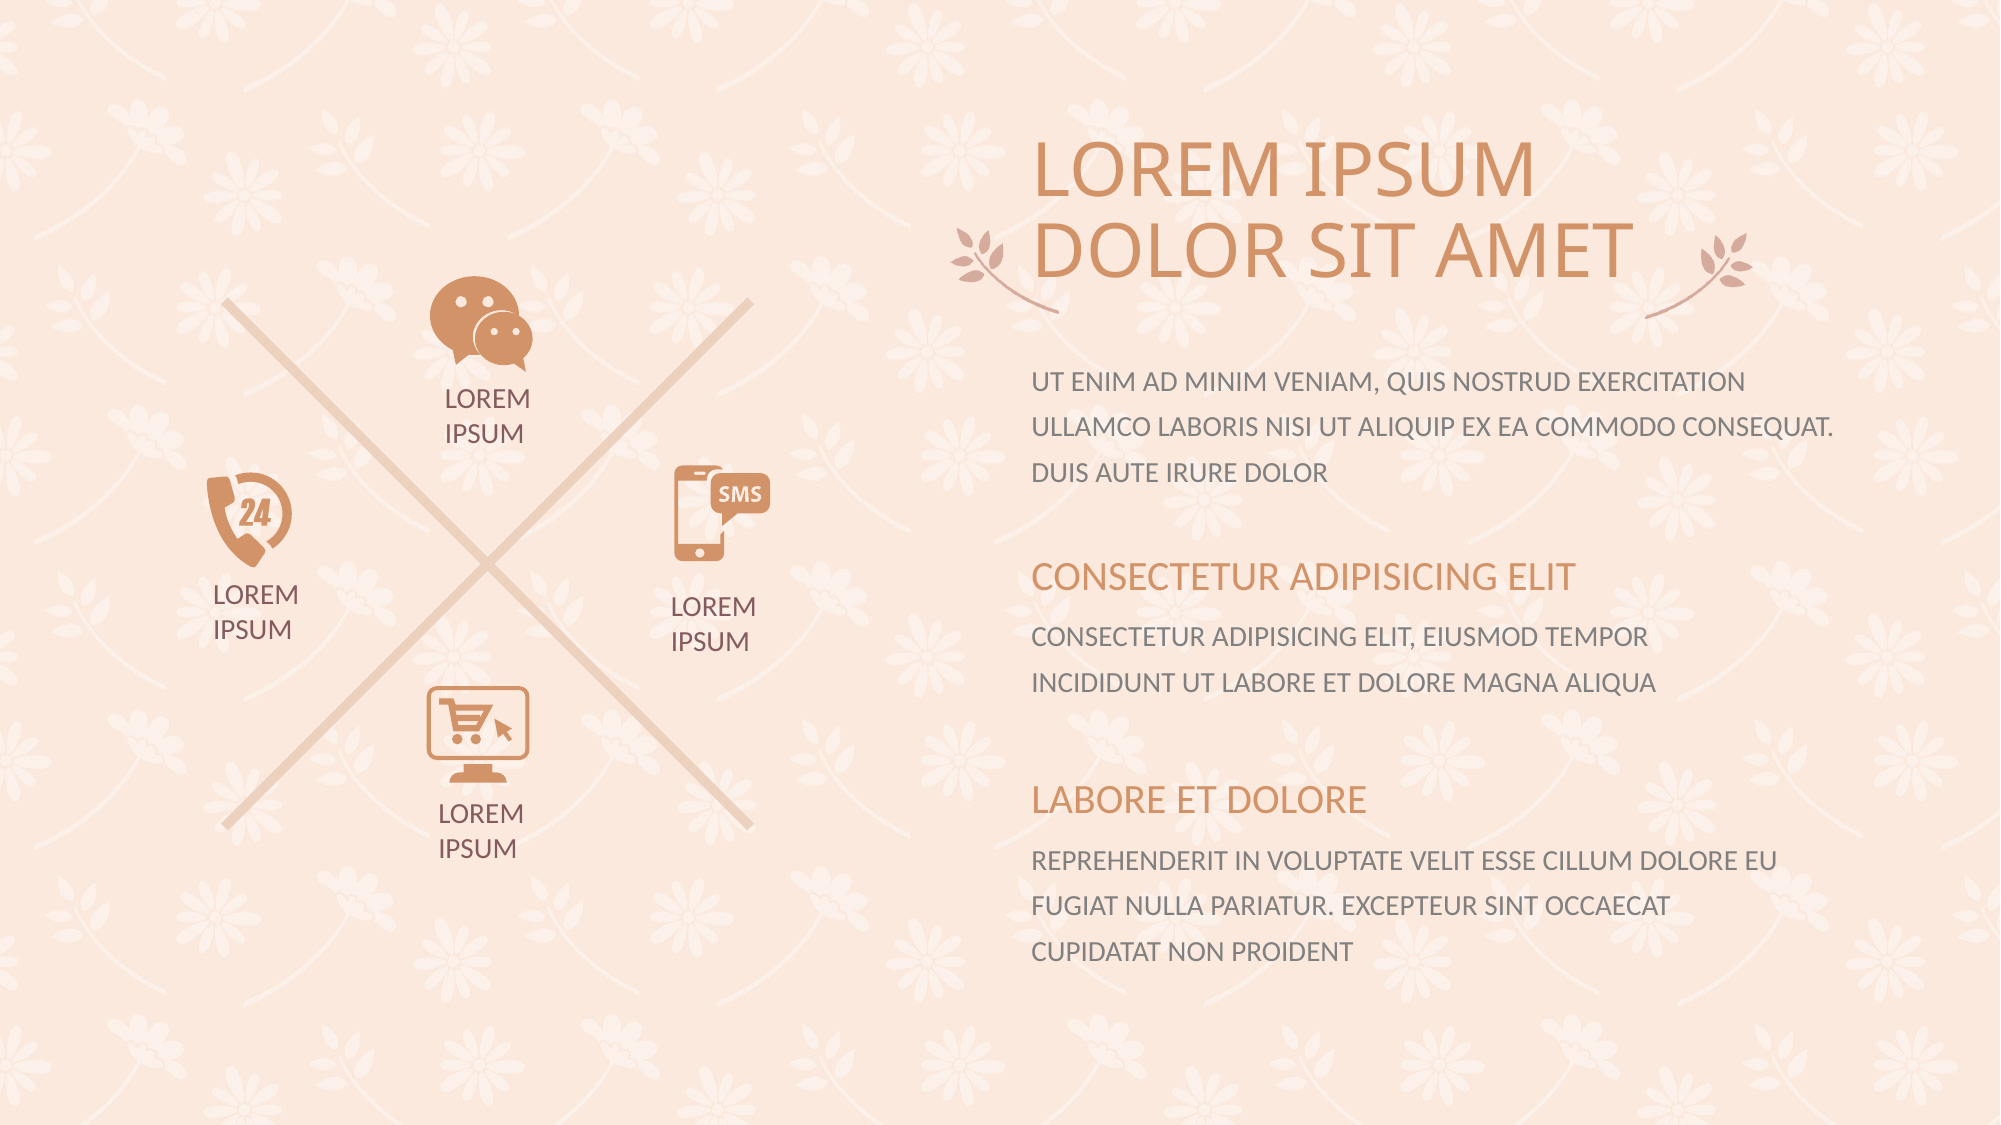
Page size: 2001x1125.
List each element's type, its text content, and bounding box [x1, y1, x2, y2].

picture [0, 0, 2000, 1125]
text_box LOREM IPSUM DOLOR SIT AMET [1016, 92, 1766, 333]
text_box CONSECTETUR ADIPISICING ELIT [1016, 541, 1738, 606]
text_box CONSECTETUR ADIPISICING ELIT, EIUSMOD TEMPOR INCIDIDUNT UT LABORE ET DOLORE MAGNA ALIQUA [1016, 599, 1811, 706]
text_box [115, 191, 860, 936]
text_box REPREHENDERIT IN VOLUPTATE VELIT ESSE CILLUM DOLORE EU FUGIAT NULLA PARIATUR. EXCEPTEUR SINT OCCAECAT CUPIDATAT NON PROIDENT [1016, 823, 1811, 975]
text_box UT ENIM AD MINIM VENIAM, QUIS NOSTRUD EXERCITATION ULLAMCO LABORIS NISI UT ALIQUIP EX EA COMMODO CONSEQUAT. DUIS AUTE IRURE DOLOR [1016, 344, 1852, 496]
text_box LABORE ET DOLORE [1016, 764, 1476, 830]
